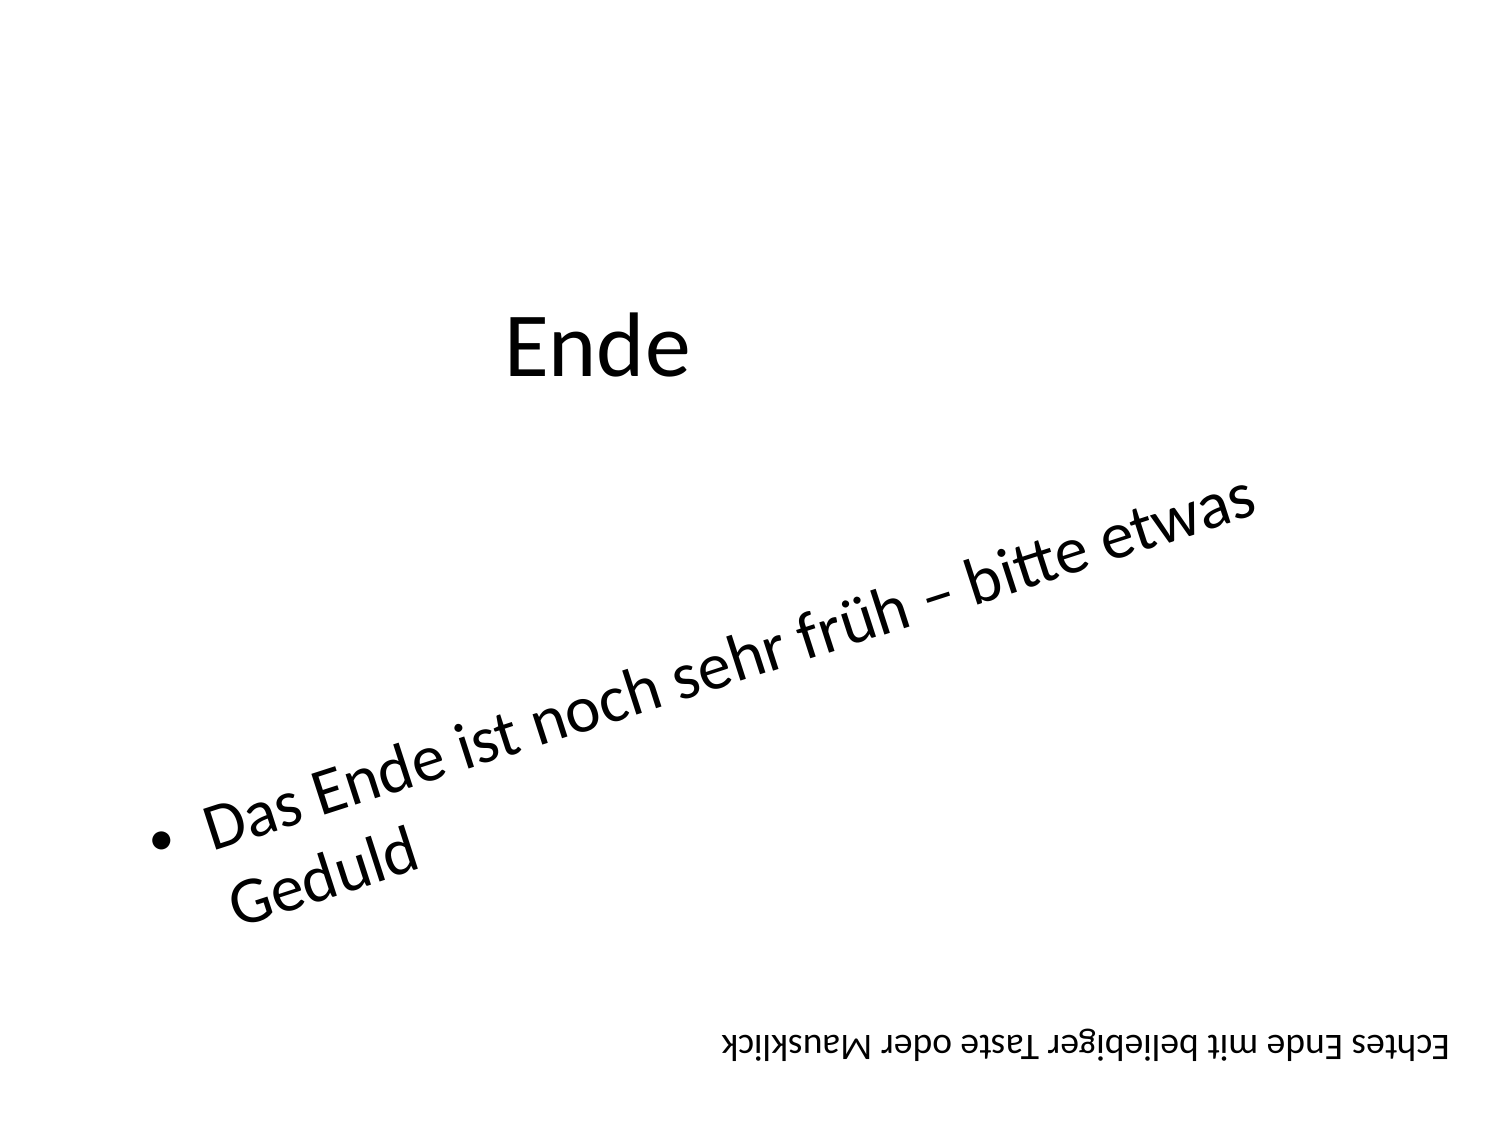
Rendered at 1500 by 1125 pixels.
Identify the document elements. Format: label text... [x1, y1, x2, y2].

title Ende [93, 246, 1102, 434]
list Das Ende ist noch sehr früh – bitte etwas Geduld [121, 400, 1421, 971]
text_box Echtes Ende mit beliebiger Taste oder Mausklick [621, 1020, 1465, 1081]
